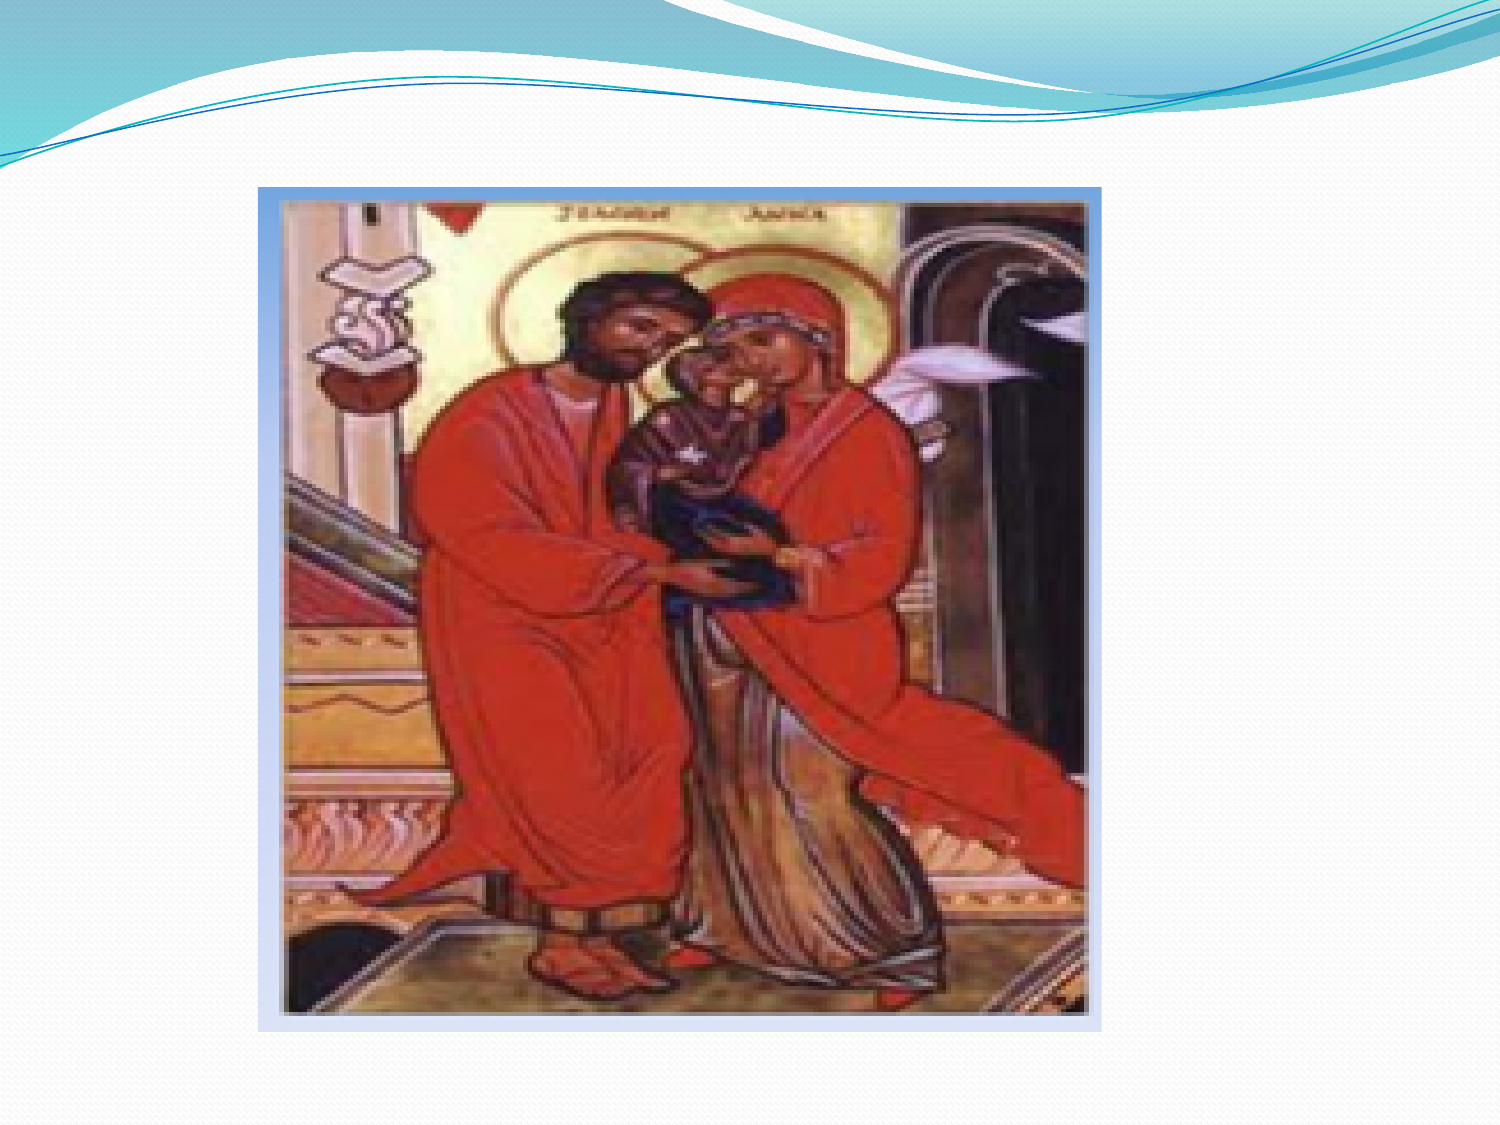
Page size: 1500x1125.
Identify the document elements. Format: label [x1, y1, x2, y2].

picture [257, 187, 1102, 1032]
